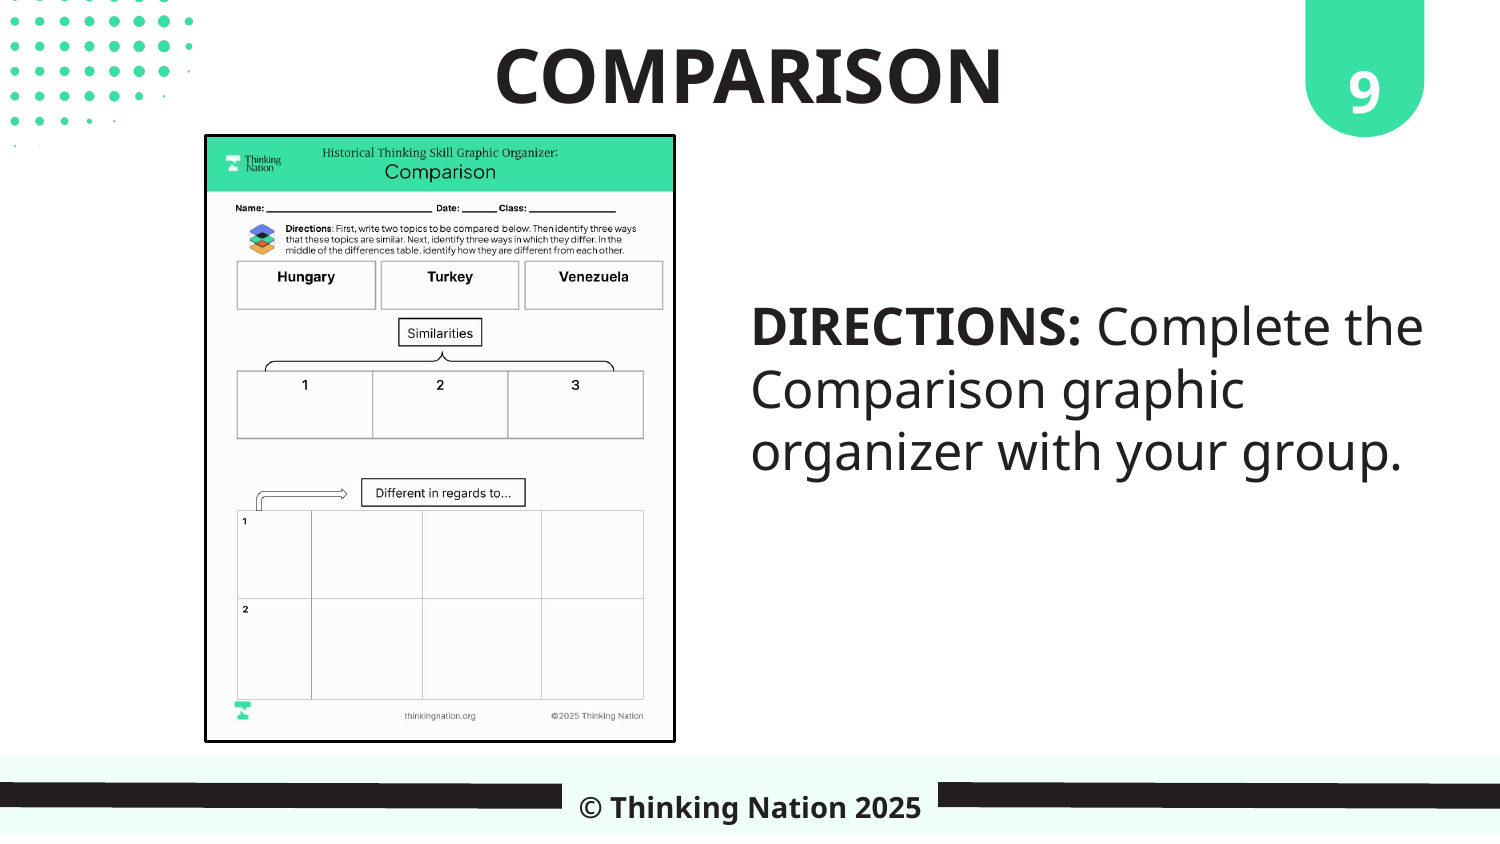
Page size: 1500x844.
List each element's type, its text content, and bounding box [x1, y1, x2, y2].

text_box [1300, 0, 1430, 138]
picture [206, 136, 674, 740]
text_box DIRECTIONS: Complete the Comparison graphic organizer with your group. [750, 293, 1432, 482]
text_box [0, 0, 193, 148]
text_box COMPARISON [156, 28, 1295, 119]
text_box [0, 756, 1500, 835]
